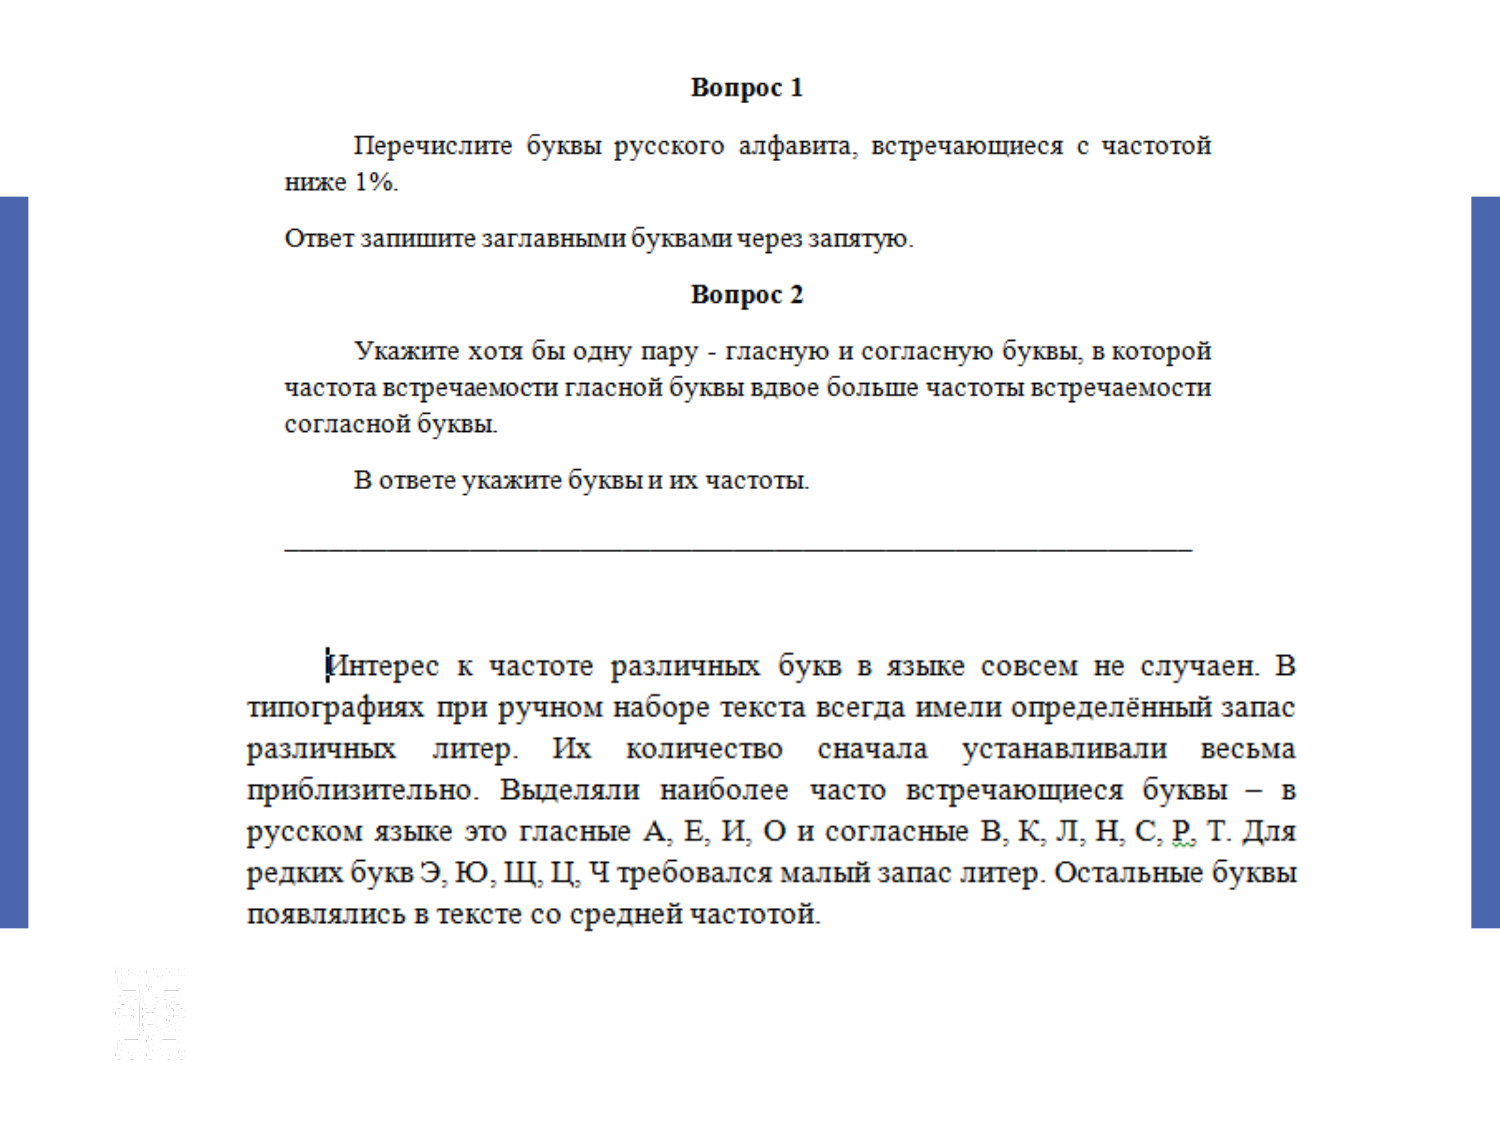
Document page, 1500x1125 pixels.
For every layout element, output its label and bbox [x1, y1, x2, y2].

text_box [0, 196, 29, 929]
picture [113, 964, 187, 1062]
picture [178, 55, 1325, 954]
text_box [1470, 196, 1500, 929]
